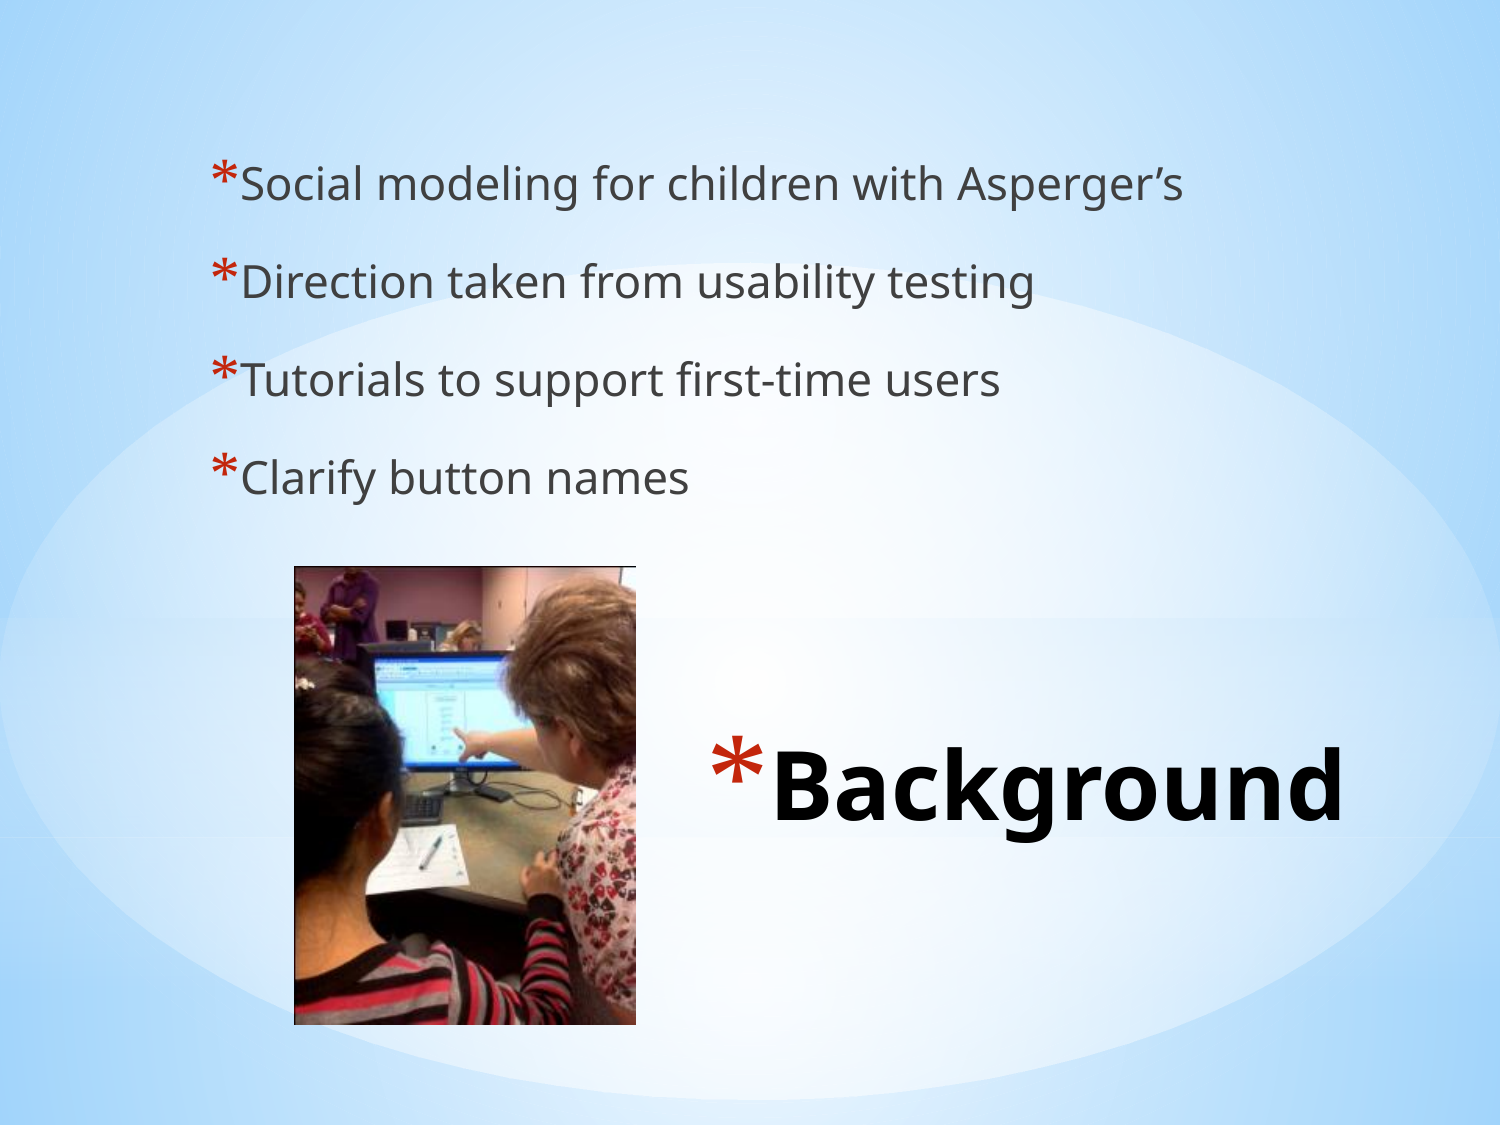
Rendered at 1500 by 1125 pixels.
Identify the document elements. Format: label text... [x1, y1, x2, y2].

list Social modeling for children with Asperger’s Direction taken from usability testing Tutorials to support first-time users Clarify button names [187, 120, 1238, 690]
picture [293, 566, 637, 1025]
title Background [642, 717, 1363, 905]
